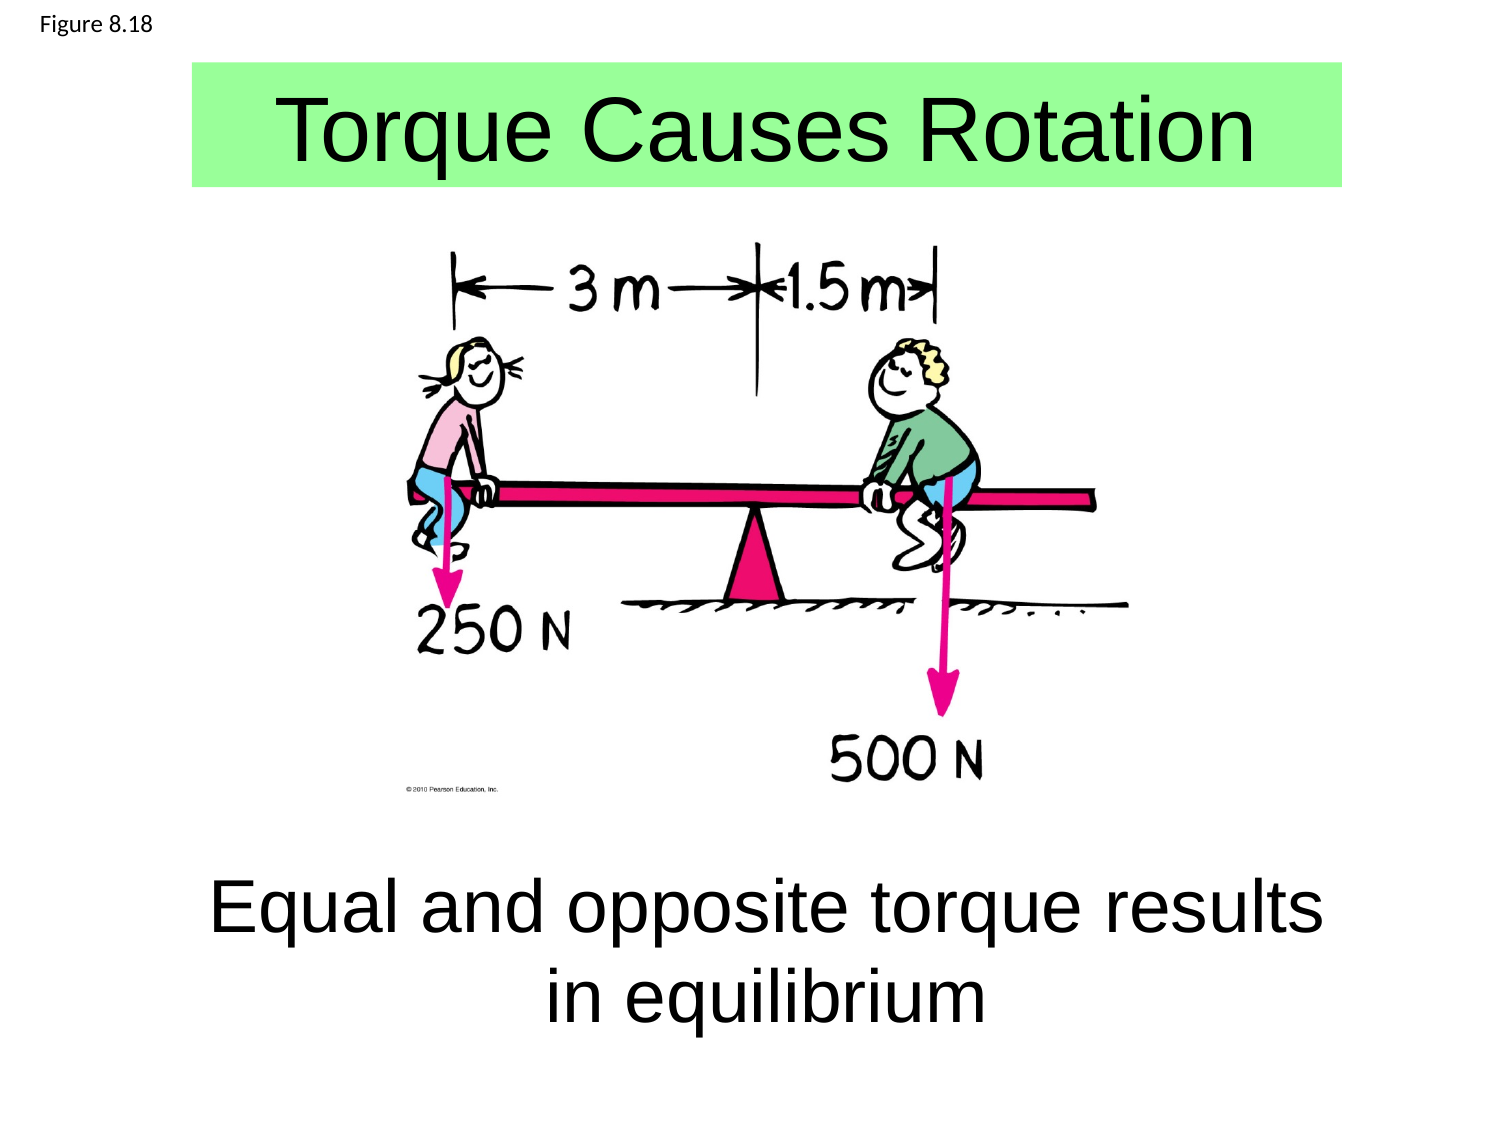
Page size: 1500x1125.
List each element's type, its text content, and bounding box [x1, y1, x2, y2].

text_box Equal and opposite torque results in equilibrium [154, 849, 1380, 1045]
title Figure 8.18 [24, 0, 1282, 50]
text_box Torque Causes Rotation [191, 62, 1342, 188]
picture [403, 239, 1131, 798]
